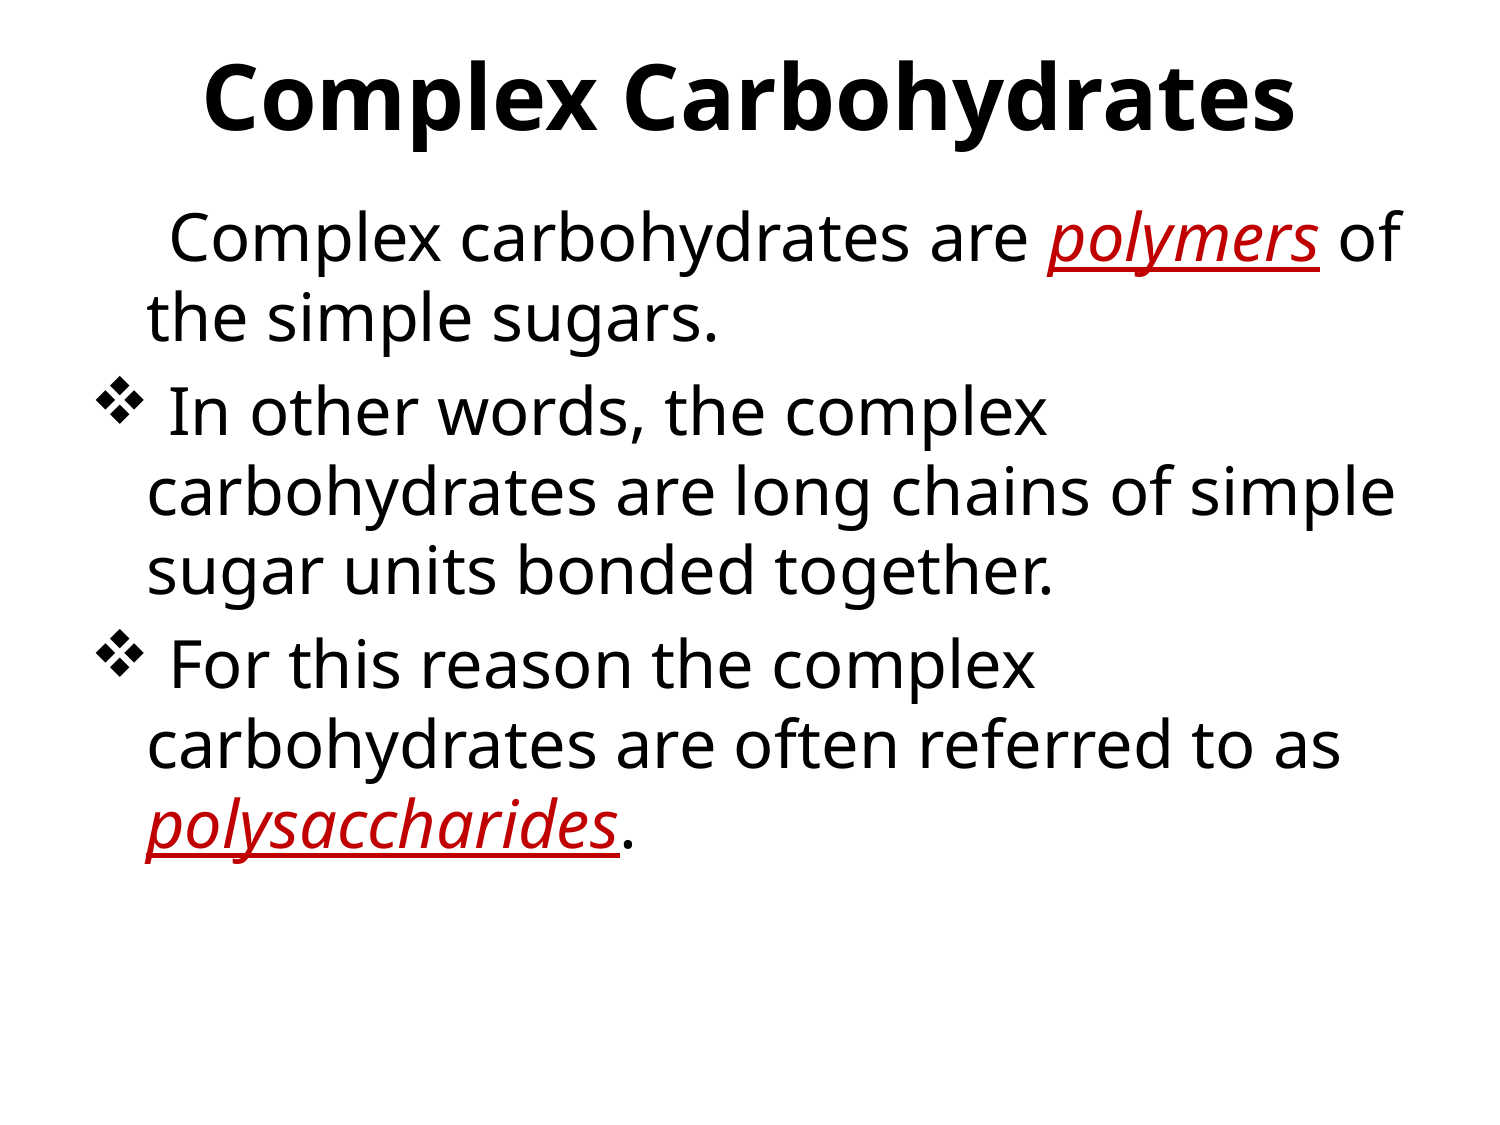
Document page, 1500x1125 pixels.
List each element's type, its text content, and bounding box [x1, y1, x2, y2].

list Complex carbohydrates are polymers of the simple sugars. In other words, the complex carbohydrates are long chains of simple sugar units bonded together. For this reason the complex carbohydrates are often referred to as polysaccharides. [74, 187, 1463, 931]
title Complex Carbohydrates [87, 0, 1438, 187]
